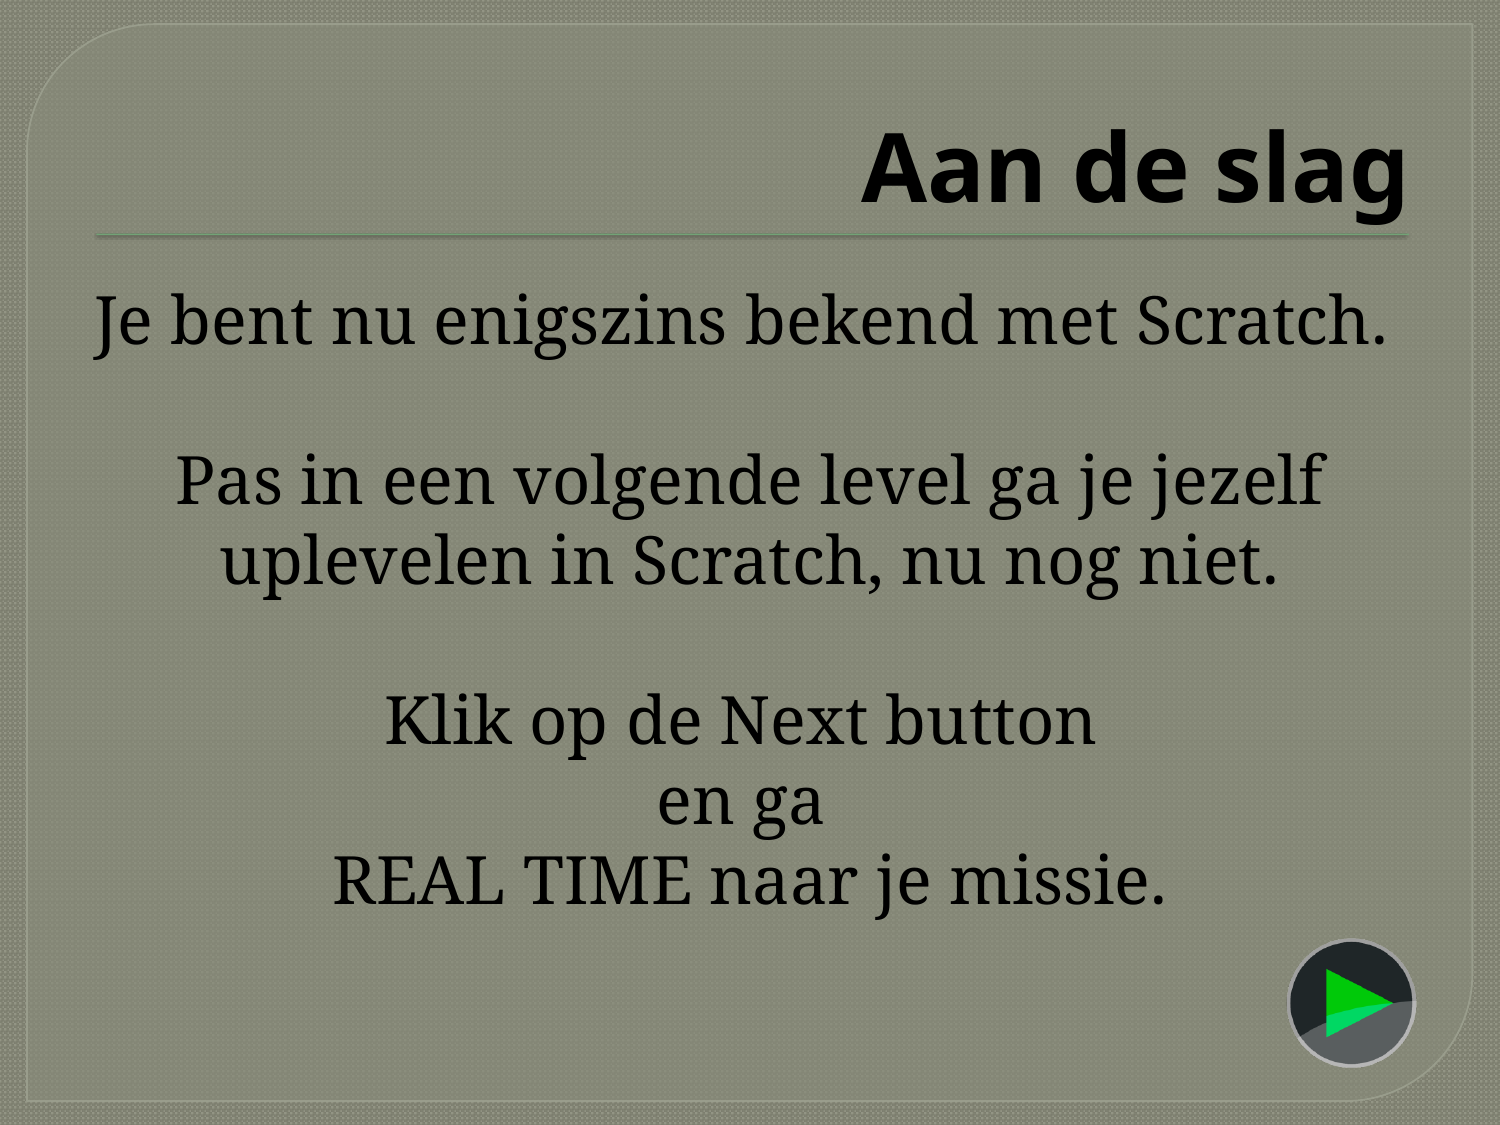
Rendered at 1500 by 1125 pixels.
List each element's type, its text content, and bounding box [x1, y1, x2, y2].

picture [1269, 920, 1434, 1085]
list Je bent nu enigszins bekend met Scratch. Pas in een volgende level ga je jezelf uplevelen in Scratch, nu nog niet. Klik op de Next button en ga REAL TIME naar je missie. [75, 270, 1425, 1013]
title Aan de slag [75, 41, 1425, 230]
